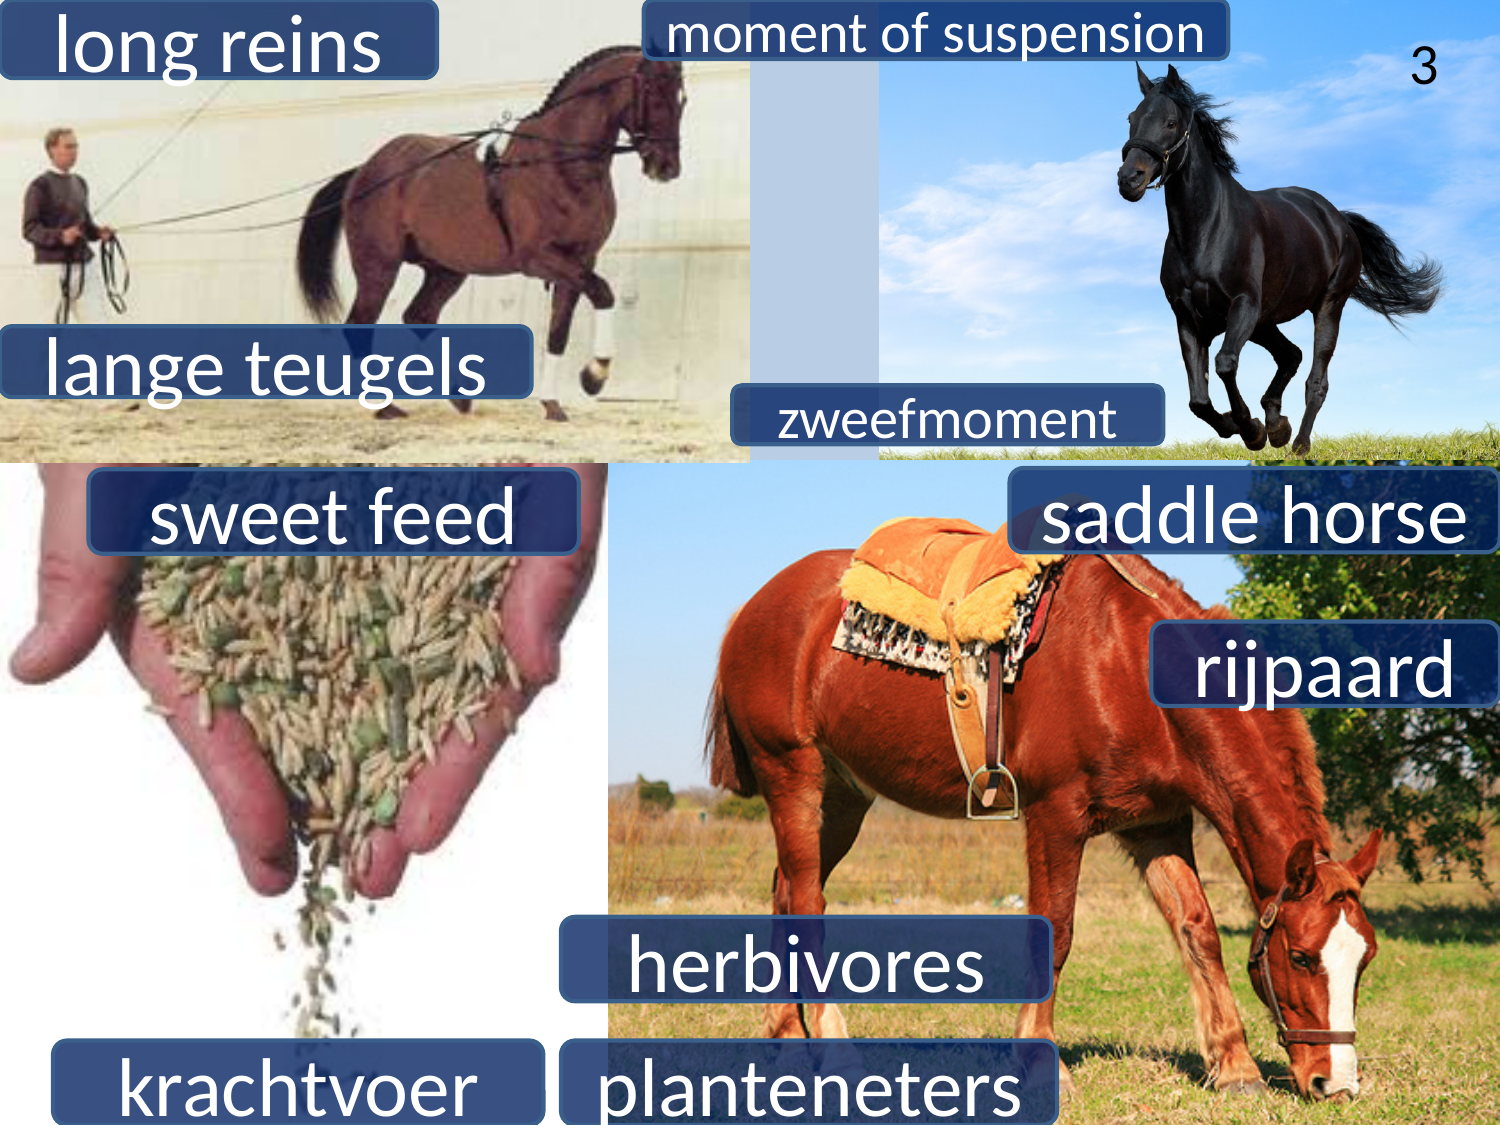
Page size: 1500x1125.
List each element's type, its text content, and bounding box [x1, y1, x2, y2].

text_box moment of suspension [751, 0, 877, 62]
picture [0, 0, 1500, 1125]
text_box zweefmoment [754, 383, 874, 447]
